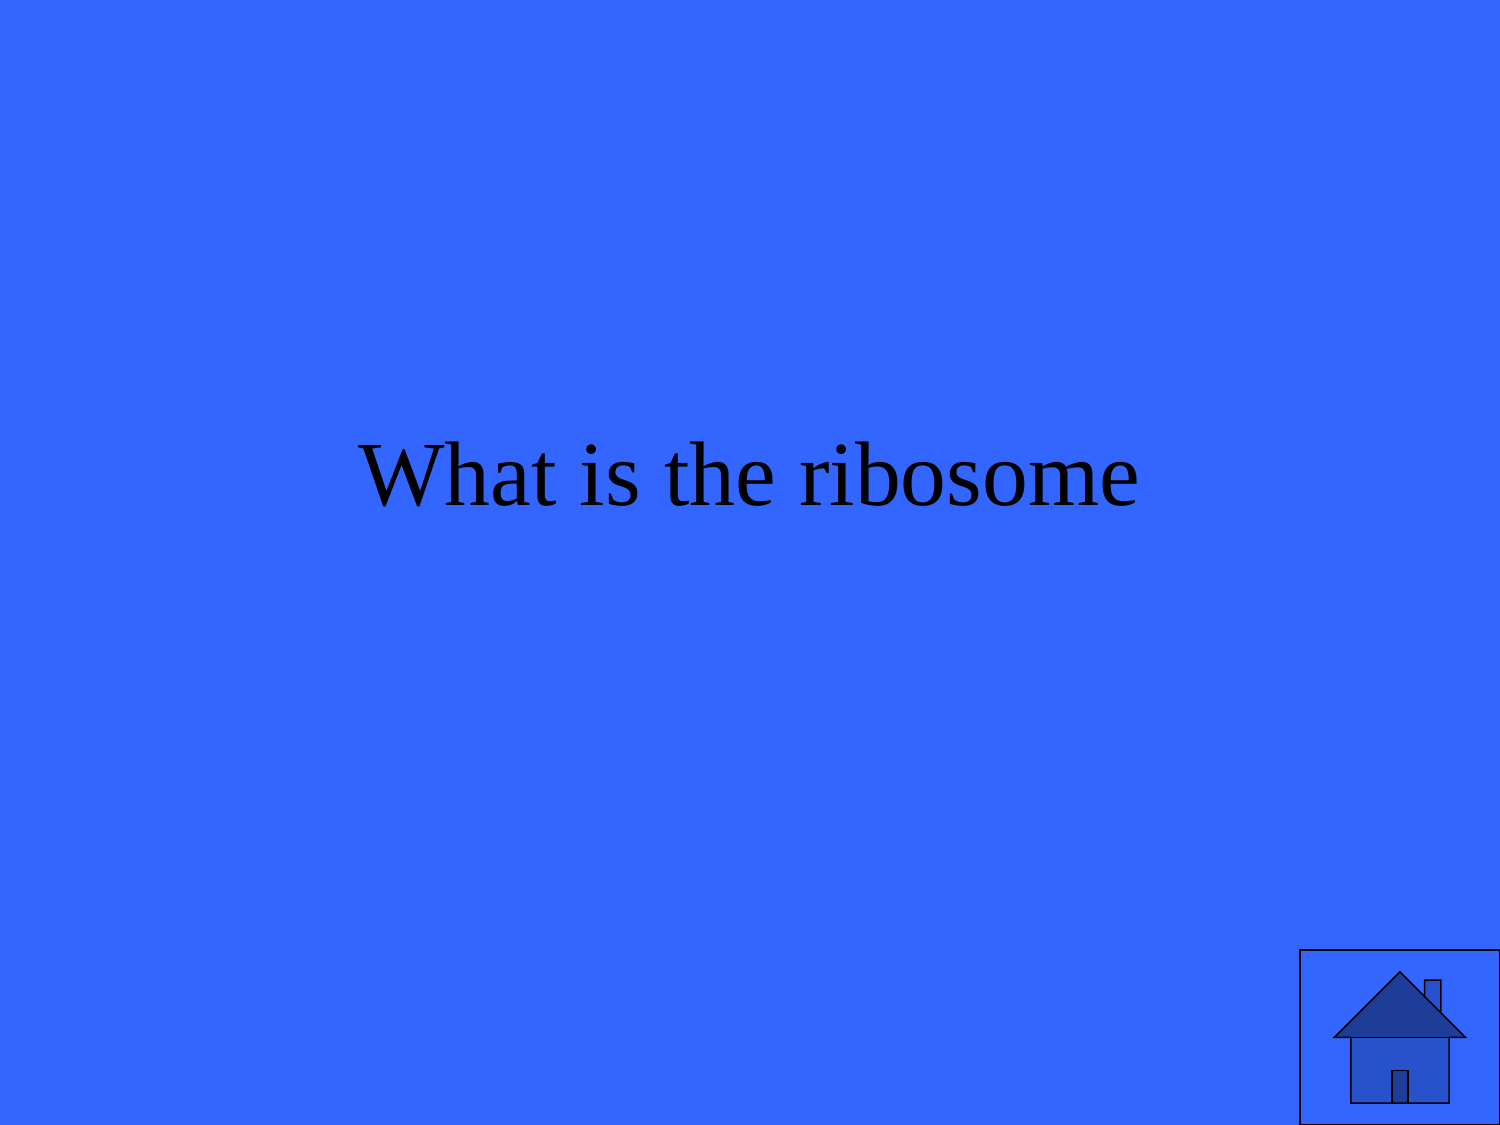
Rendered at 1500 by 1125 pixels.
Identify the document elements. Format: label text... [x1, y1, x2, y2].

text_box [1299, 950, 1500, 1125]
title What is the ribosome [112, 375, 1388, 563]
